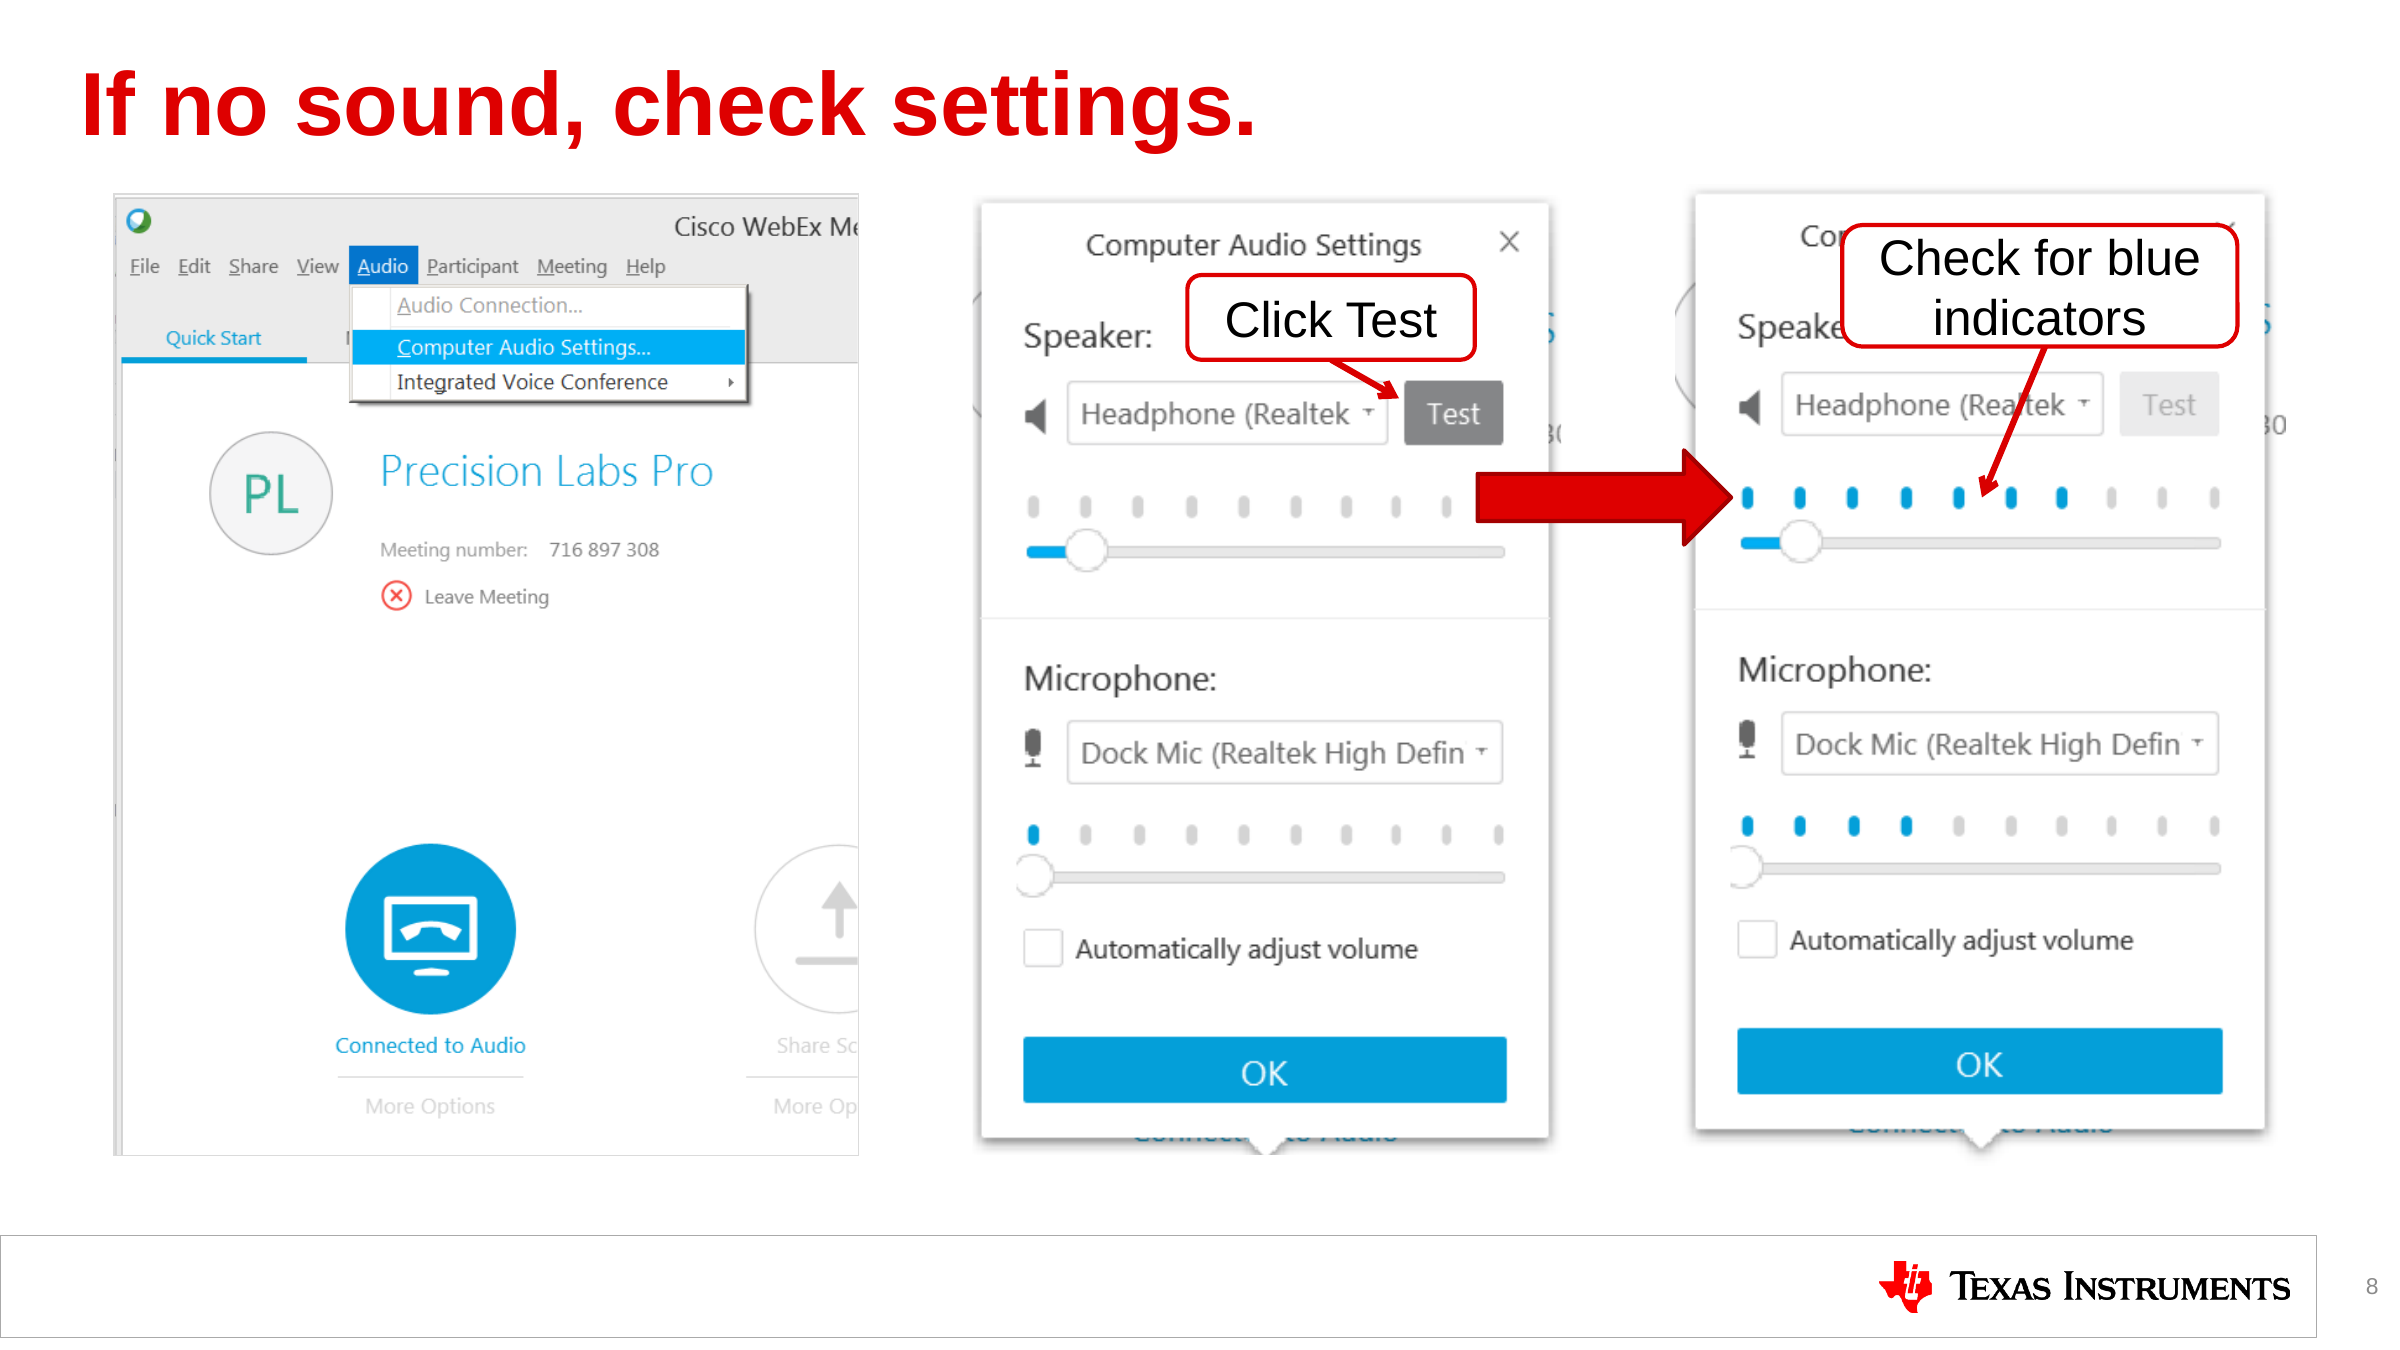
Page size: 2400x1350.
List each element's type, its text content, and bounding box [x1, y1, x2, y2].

picture [972, 194, 1562, 1156]
slide_number 8 [1842, 1259, 2400, 1332]
picture [1675, 183, 2286, 1166]
title If no sound, check settings. [60, 27, 2282, 189]
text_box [1981, 325, 2054, 498]
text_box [1330, 359, 1400, 399]
picture [114, 194, 858, 1156]
text_box [1566, 471, 1670, 524]
